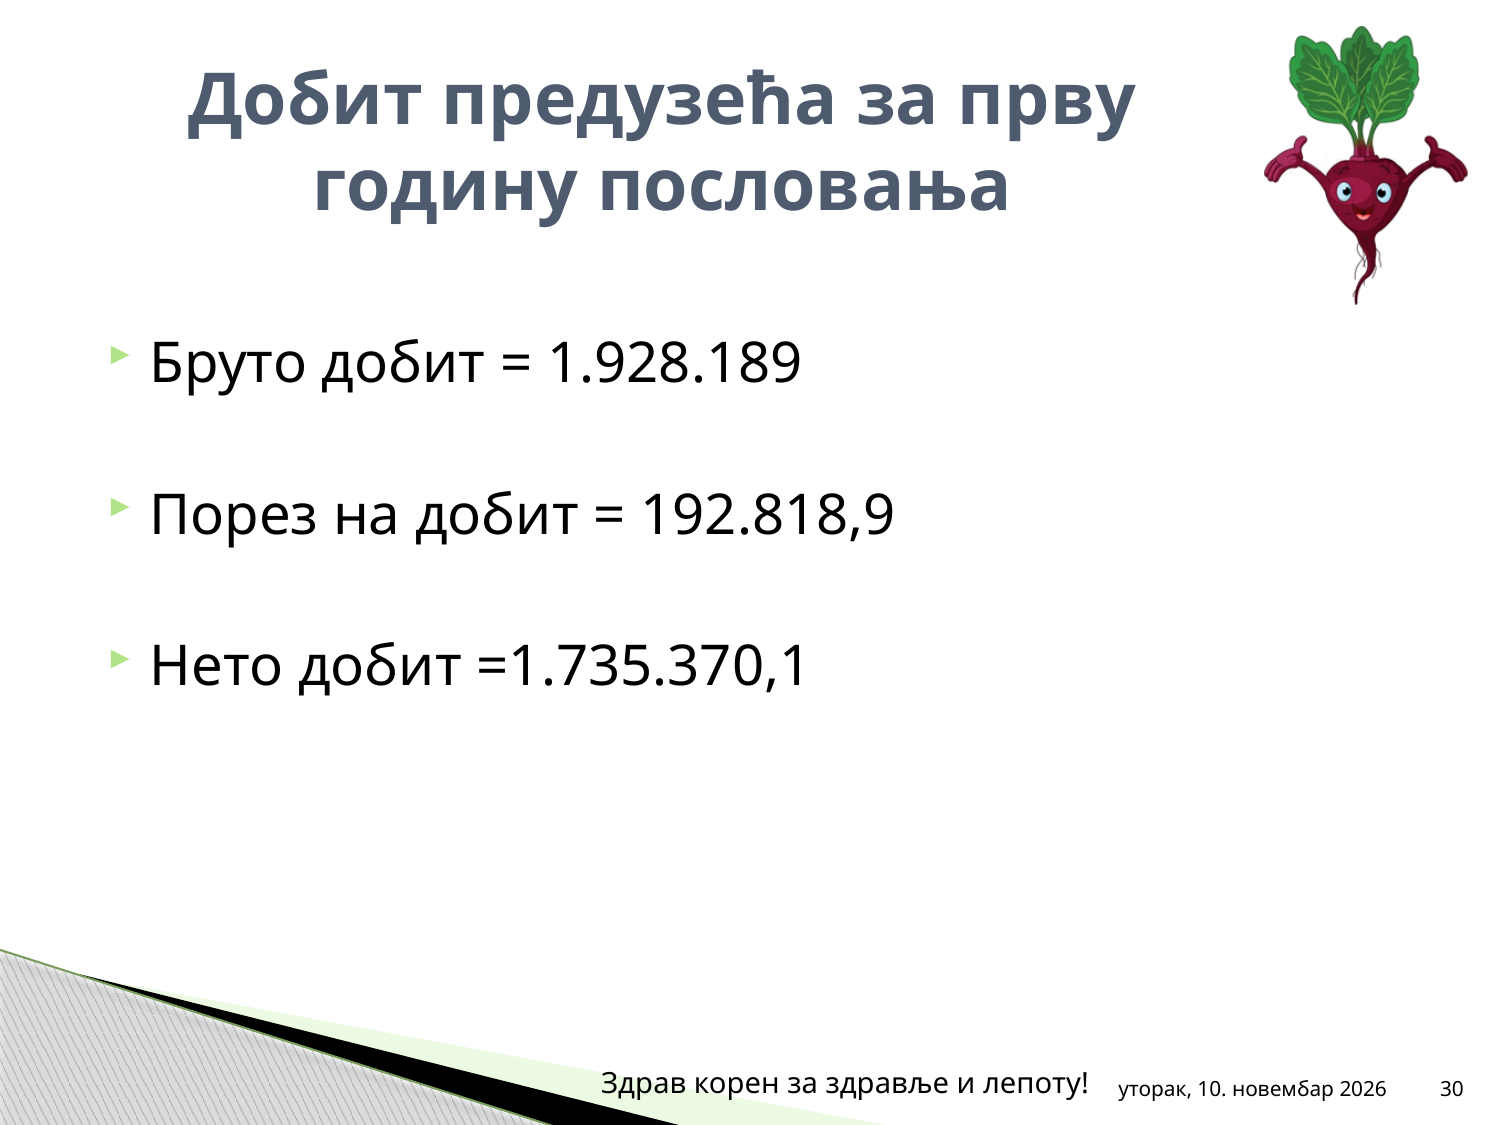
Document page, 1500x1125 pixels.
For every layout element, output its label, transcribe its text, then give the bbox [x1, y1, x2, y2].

picture [1262, 24, 1471, 308]
title Добит предузећа за прву годину пословања [75, 45, 1250, 233]
slide_number среда, 31. октобар 2012 [1105, 1051, 1418, 1112]
footer Здрав корен за здравље и лепоту! [575, 1051, 1105, 1112]
slide_number 30 [1418, 1051, 1479, 1112]
list Бруто добит = 1.928.189 Порез на добит = 192.818,9 Нето добит =1.735.370,1 [75, 243, 1425, 986]
